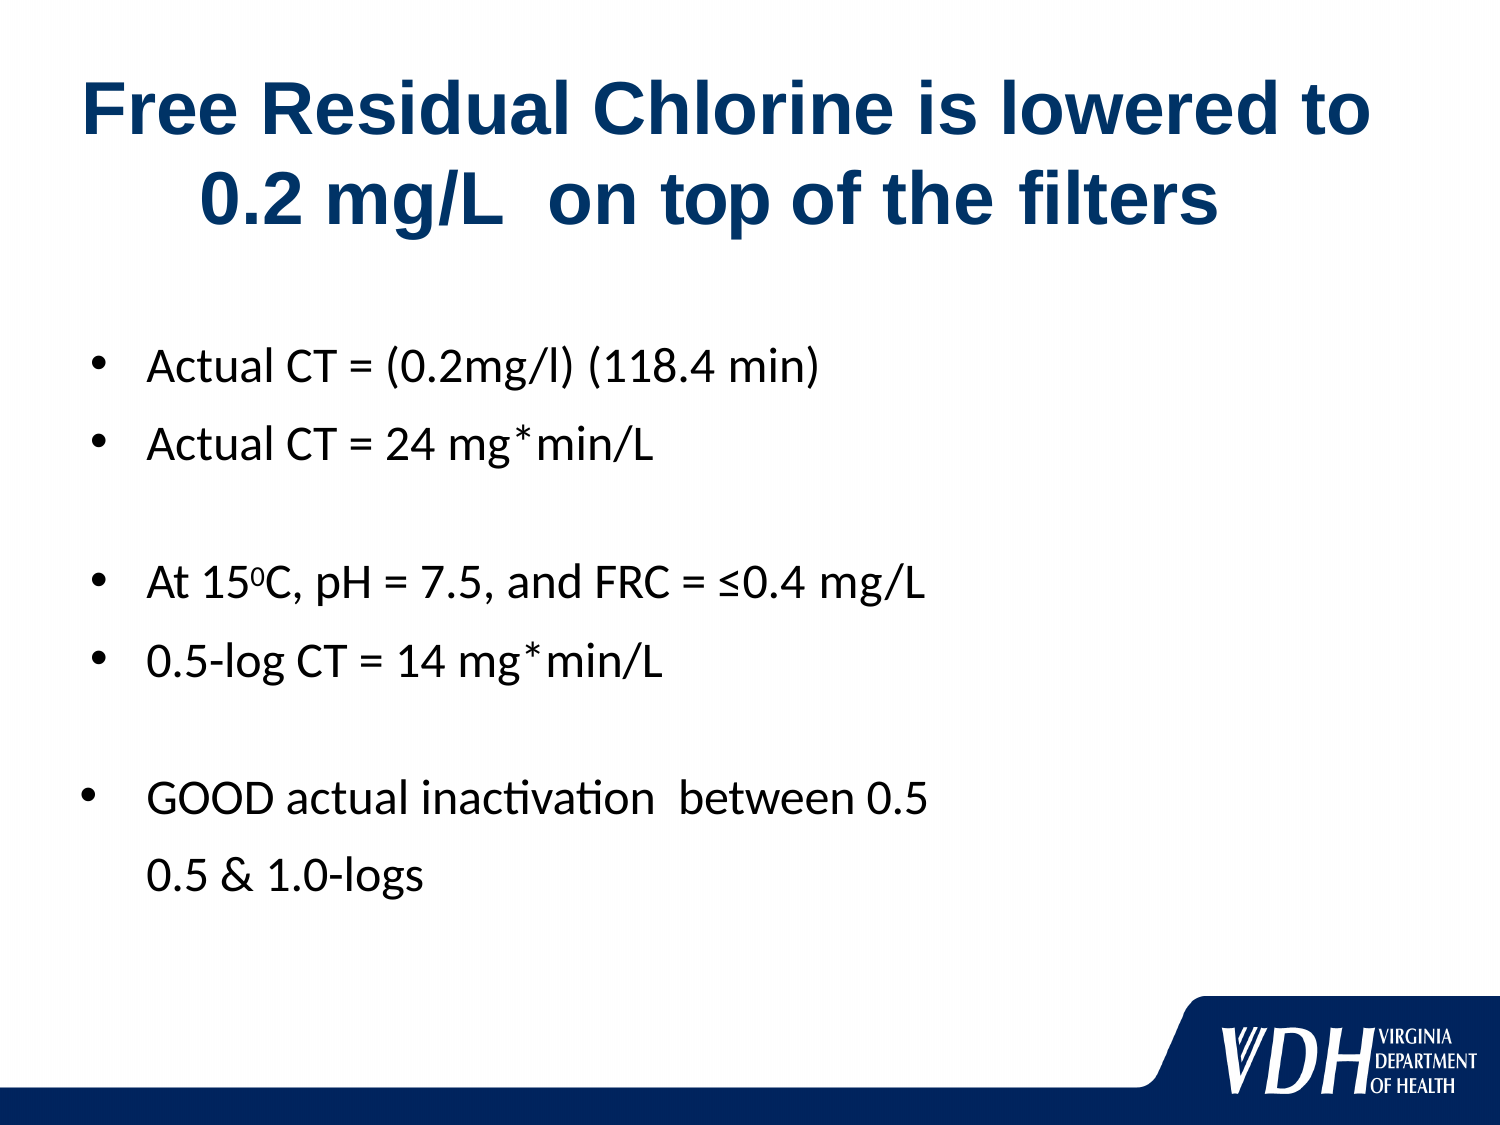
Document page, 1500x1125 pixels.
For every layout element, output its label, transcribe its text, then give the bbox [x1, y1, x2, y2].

title Free Residual Chlorine is lowered to 0.2 mg/L on top of the filters [79, 53, 1425, 244]
text_box Actual CT = (0.2mg/l) (118.4 min) Actual CT = 24 mg*min/L At 150C, pH = 7.5, and FRC = ≤0.4 mg/L 0.5-log CT = 14 mg*min/L GOOD actual inactivation between 0.5 0.5 & 1.0-logs [79, 311, 1313, 902]
picture [0, 0, 1500, 1125]
